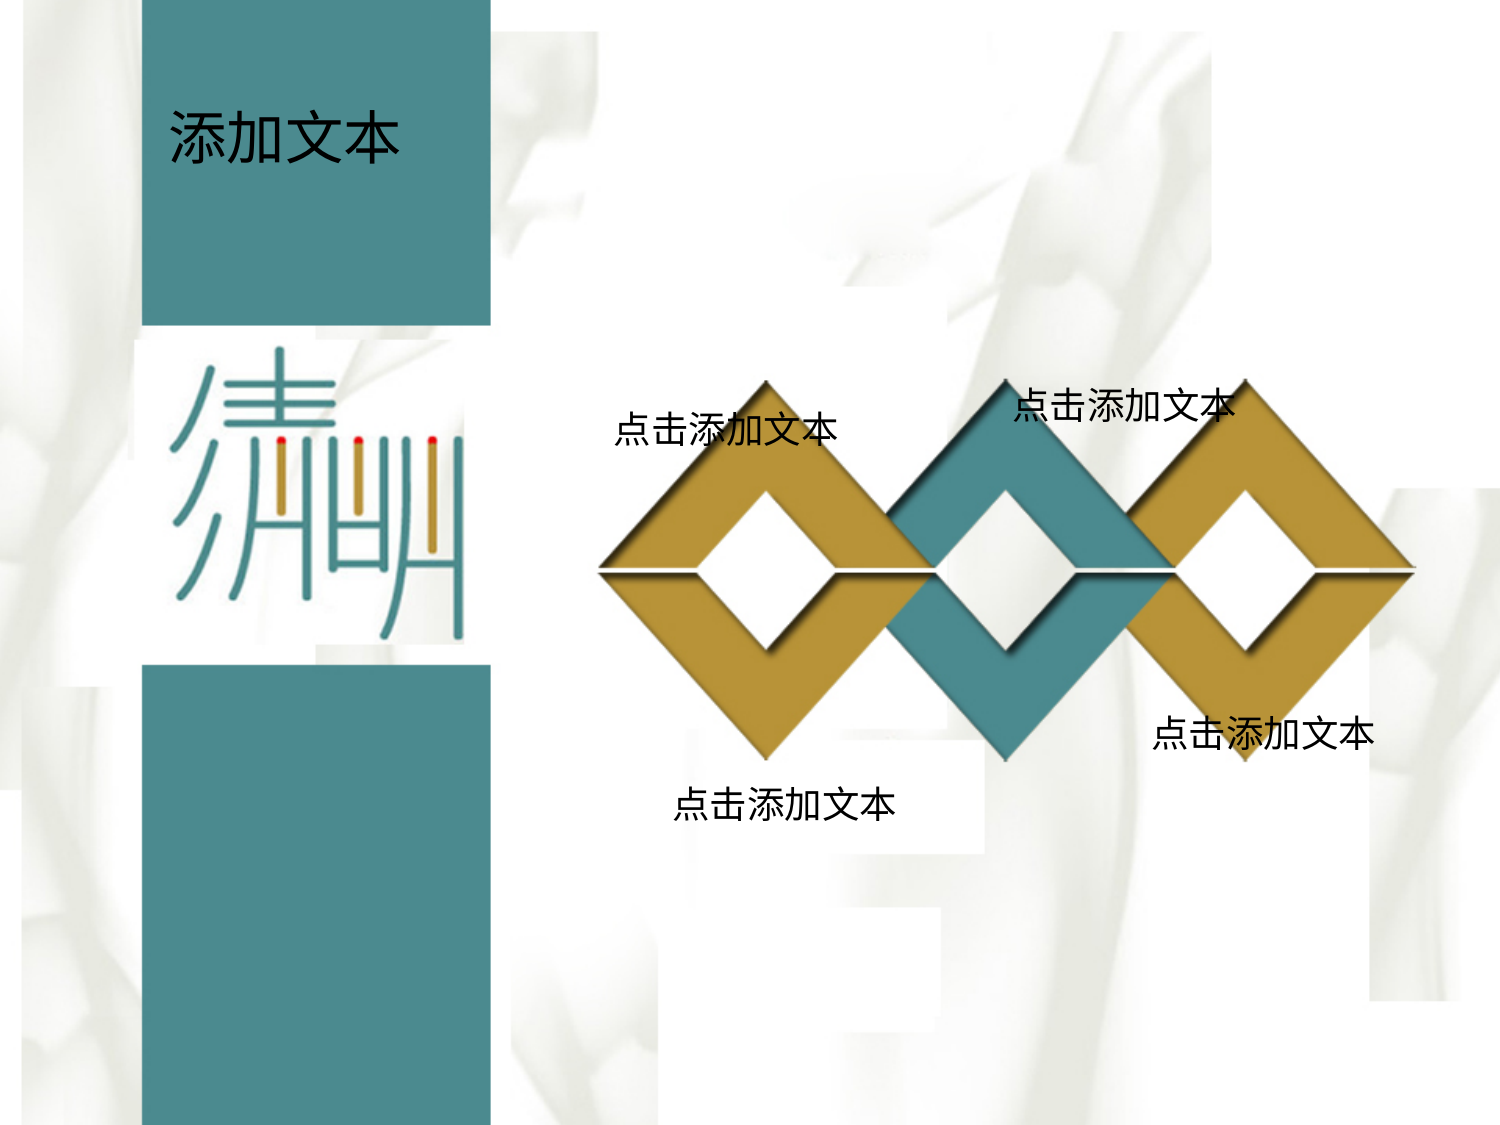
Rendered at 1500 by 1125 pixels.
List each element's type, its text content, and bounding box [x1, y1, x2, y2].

text_box 点击添加文本 [1136, 703, 1430, 763]
text_box 点击添加文本 [657, 773, 913, 834]
picture [0, 0, 1500, 1125]
text_box 添加文本 [153, 93, 417, 179]
text_box 点击添加文本 [997, 374, 1253, 435]
text_box 点击添加文本 [598, 398, 854, 459]
